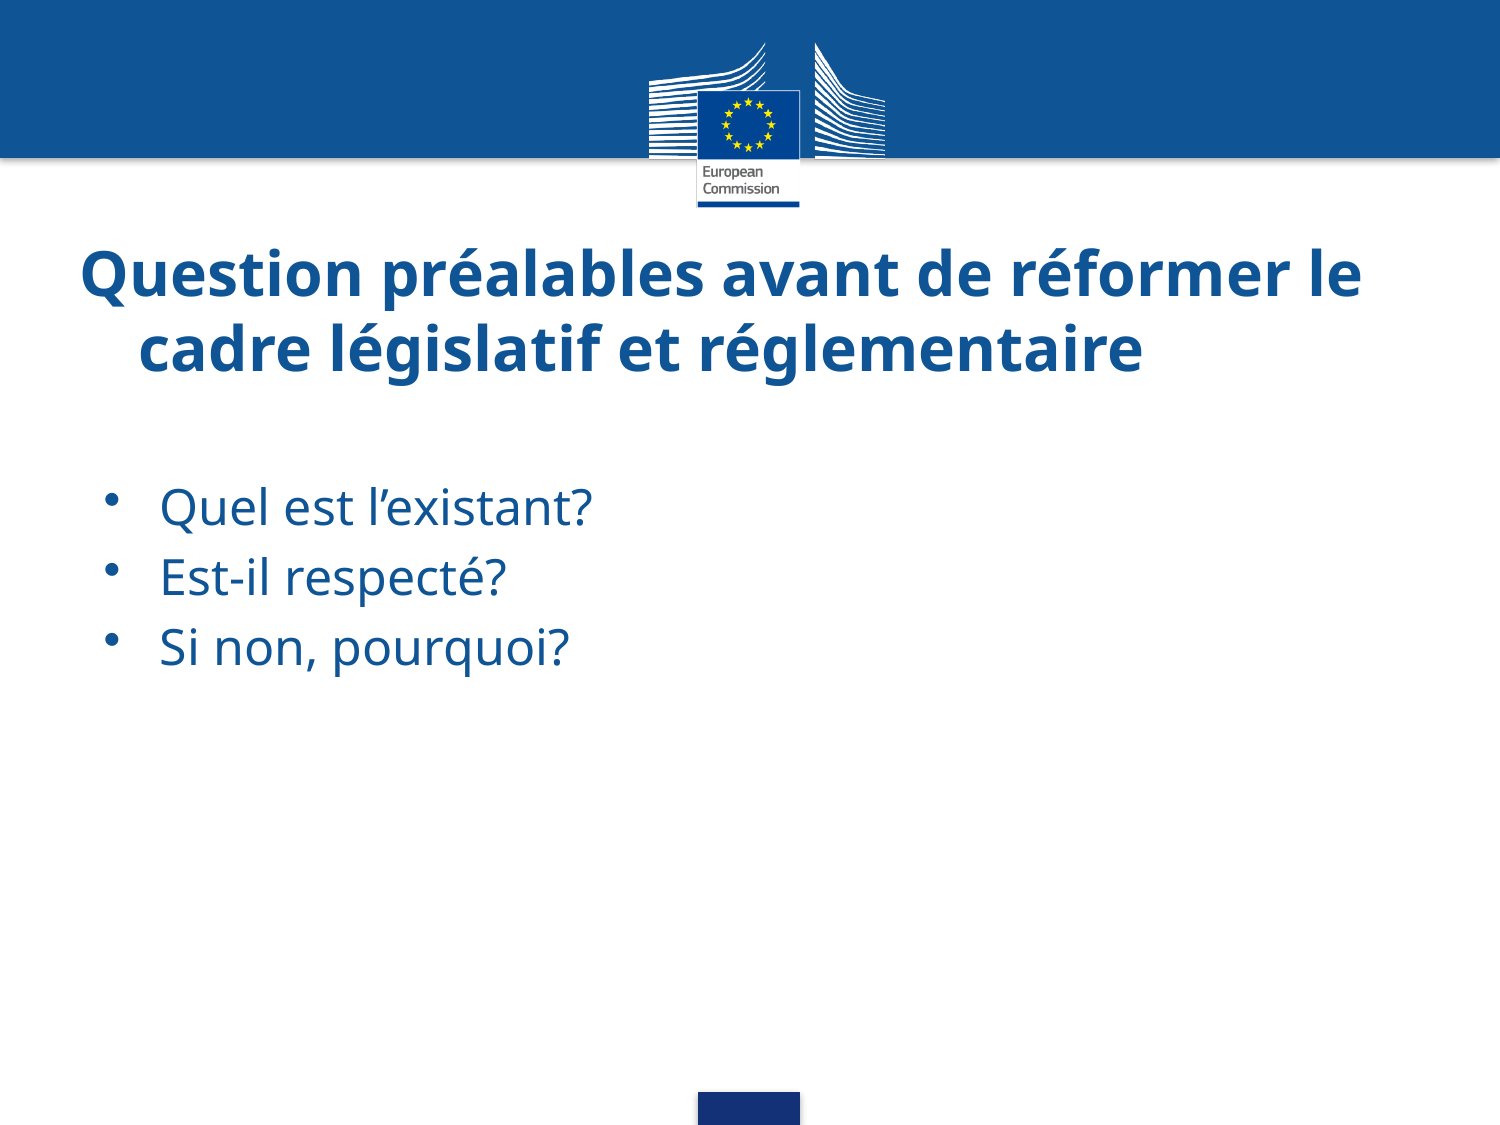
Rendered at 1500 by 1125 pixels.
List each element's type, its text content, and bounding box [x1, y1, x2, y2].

title Question préalables avant de réformer le cadre législatif et réglementaire [64, 231, 1416, 386]
list Quel est l’existant? Est-il respecté? Si non, pourquoi? [88, 467, 1439, 1048]
picture [649, 42, 885, 208]
